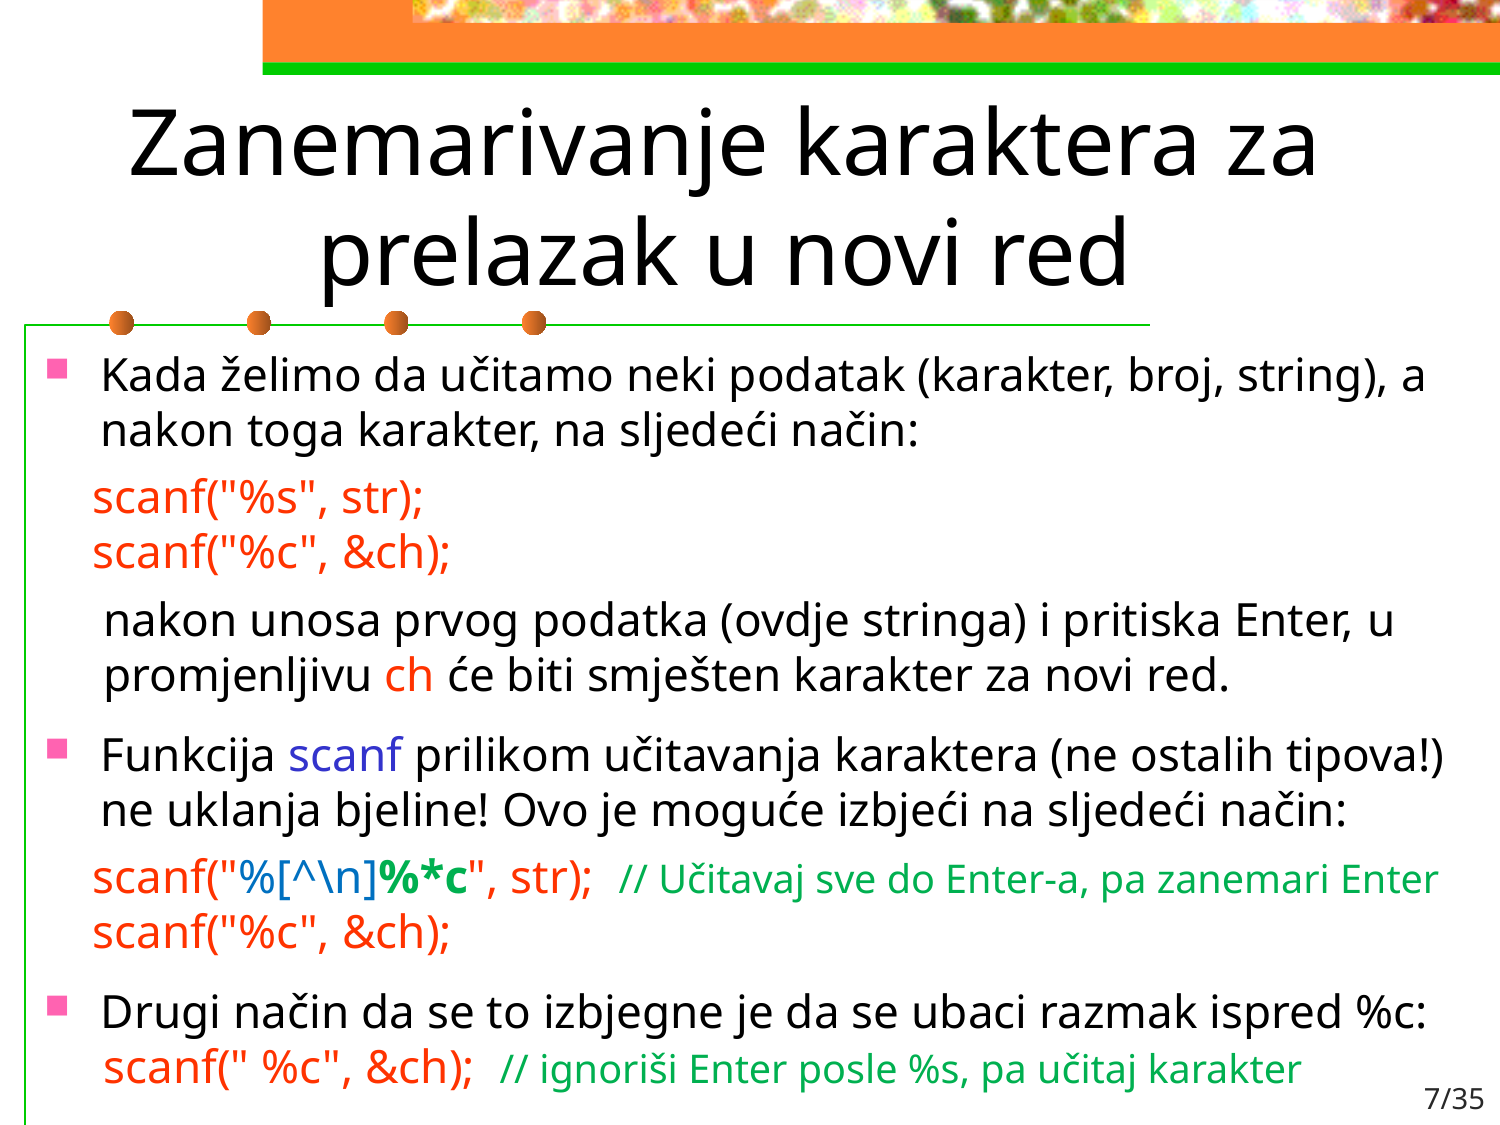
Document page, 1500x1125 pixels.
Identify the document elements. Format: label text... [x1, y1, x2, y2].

picture [412, 0, 1500, 23]
title Zanemarivanje karaktera za prelazak u novi red [87, 99, 1363, 288]
list Kada želimo da učitamo neki podatak (karakter, broj, string), a nakon toga karakter, na sljedeći način: scanf("%s", str); scanf("%c", &ch); nakon unosa prvog podatka (ovdje stringa) i pritiska Enter, u promjenljivu ch će biti smješten karakter za novi red. Funkcija scanf prilikom učitavanja karaktera (ne ostalih tipova!) ne uklanja bjeline! Ovo je moguće izbjeći na sljedeći način: scanf("%[^\n]%*c", str); // Učitavaj sve do Enter-a, pa zanemari Enter scanf("%c", &ch); Drugi način da se to izbjegne je da se ubaci razmak ispred %c: scanf(" %c", &ch); // ignoriši Enter posle %s, pa učitaj karakter [29, 338, 1483, 1125]
text_box 7/35 [1374, 1072, 1500, 1123]
